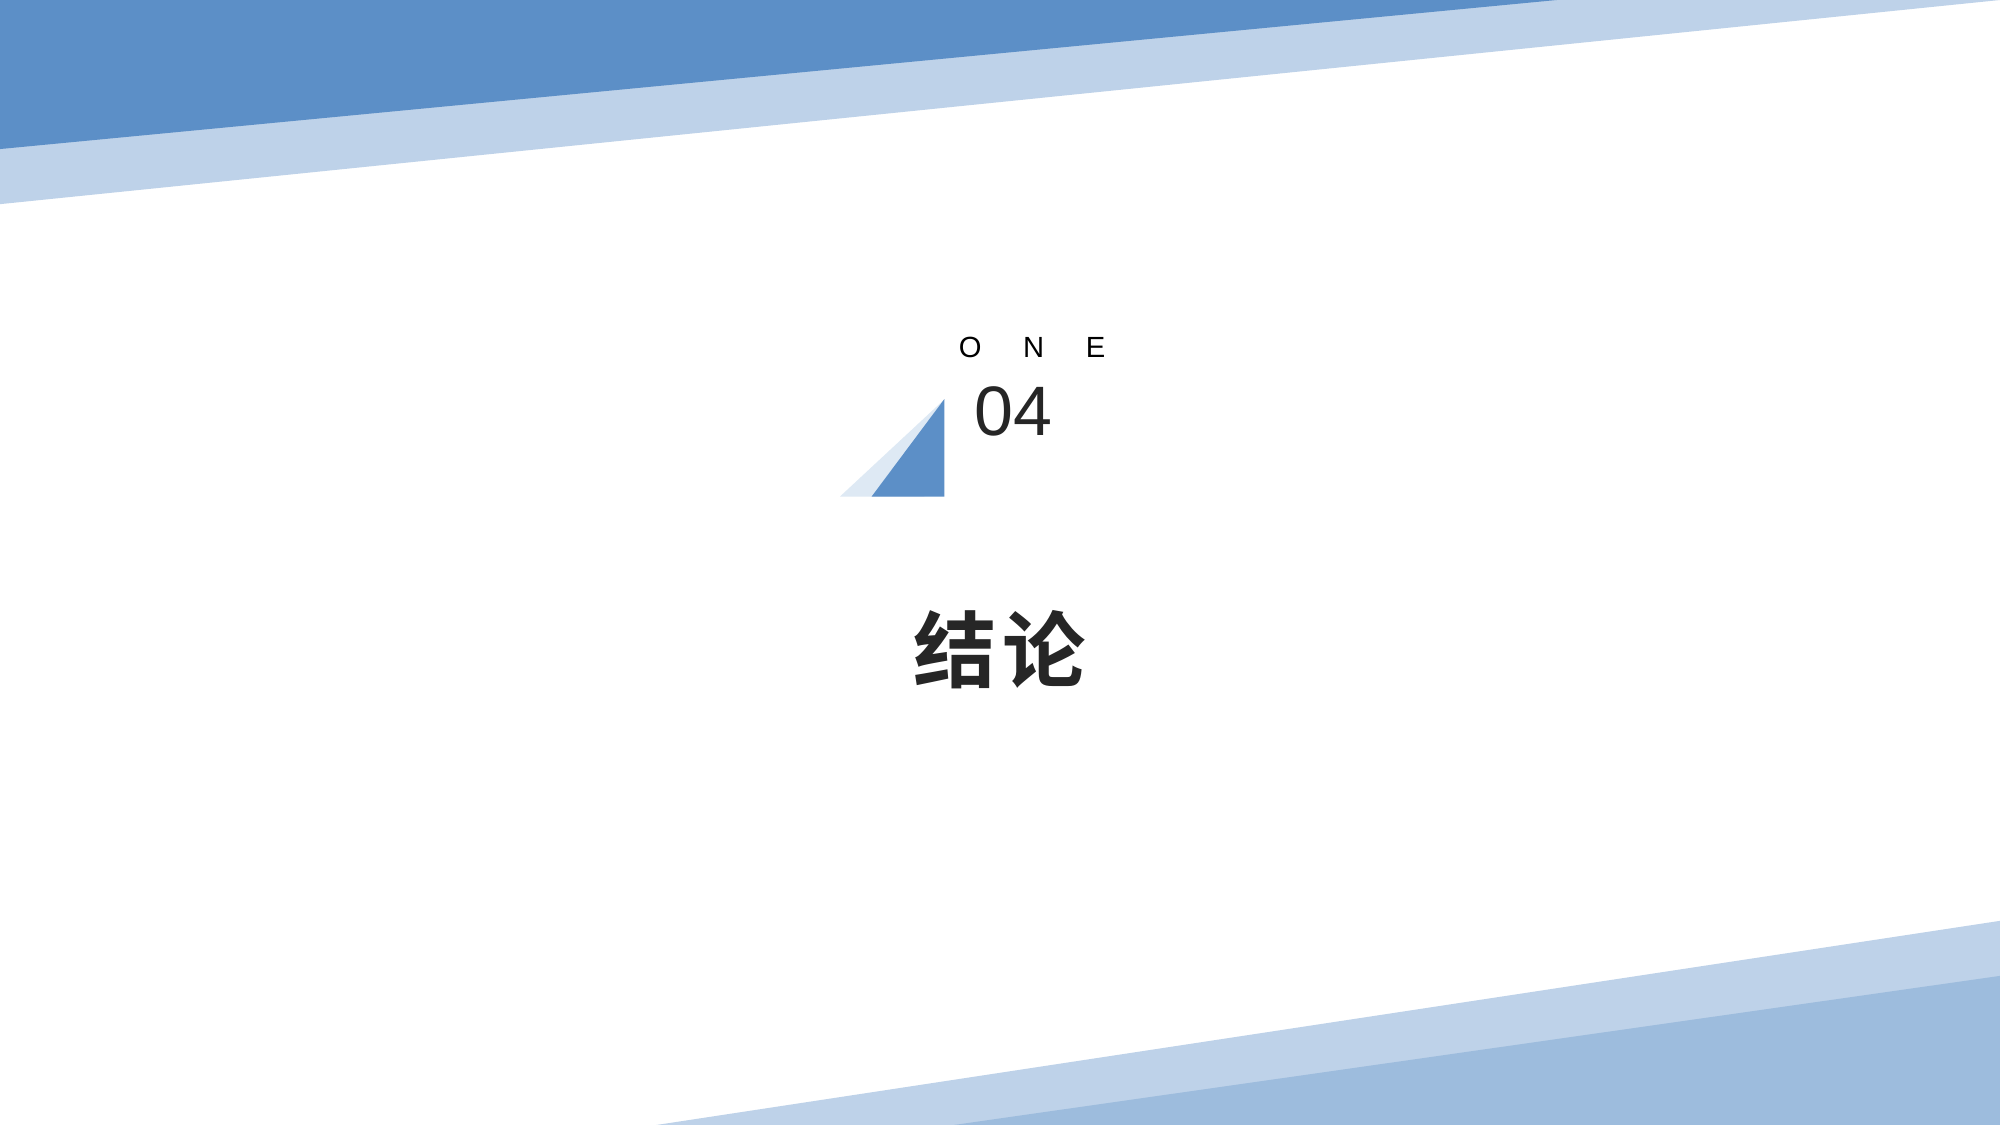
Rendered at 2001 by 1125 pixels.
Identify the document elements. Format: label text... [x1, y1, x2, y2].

text_box 04 [959, 372, 1067, 540]
title 结论 [574, 576, 1426, 698]
text_box ONE [914, 321, 1150, 372]
